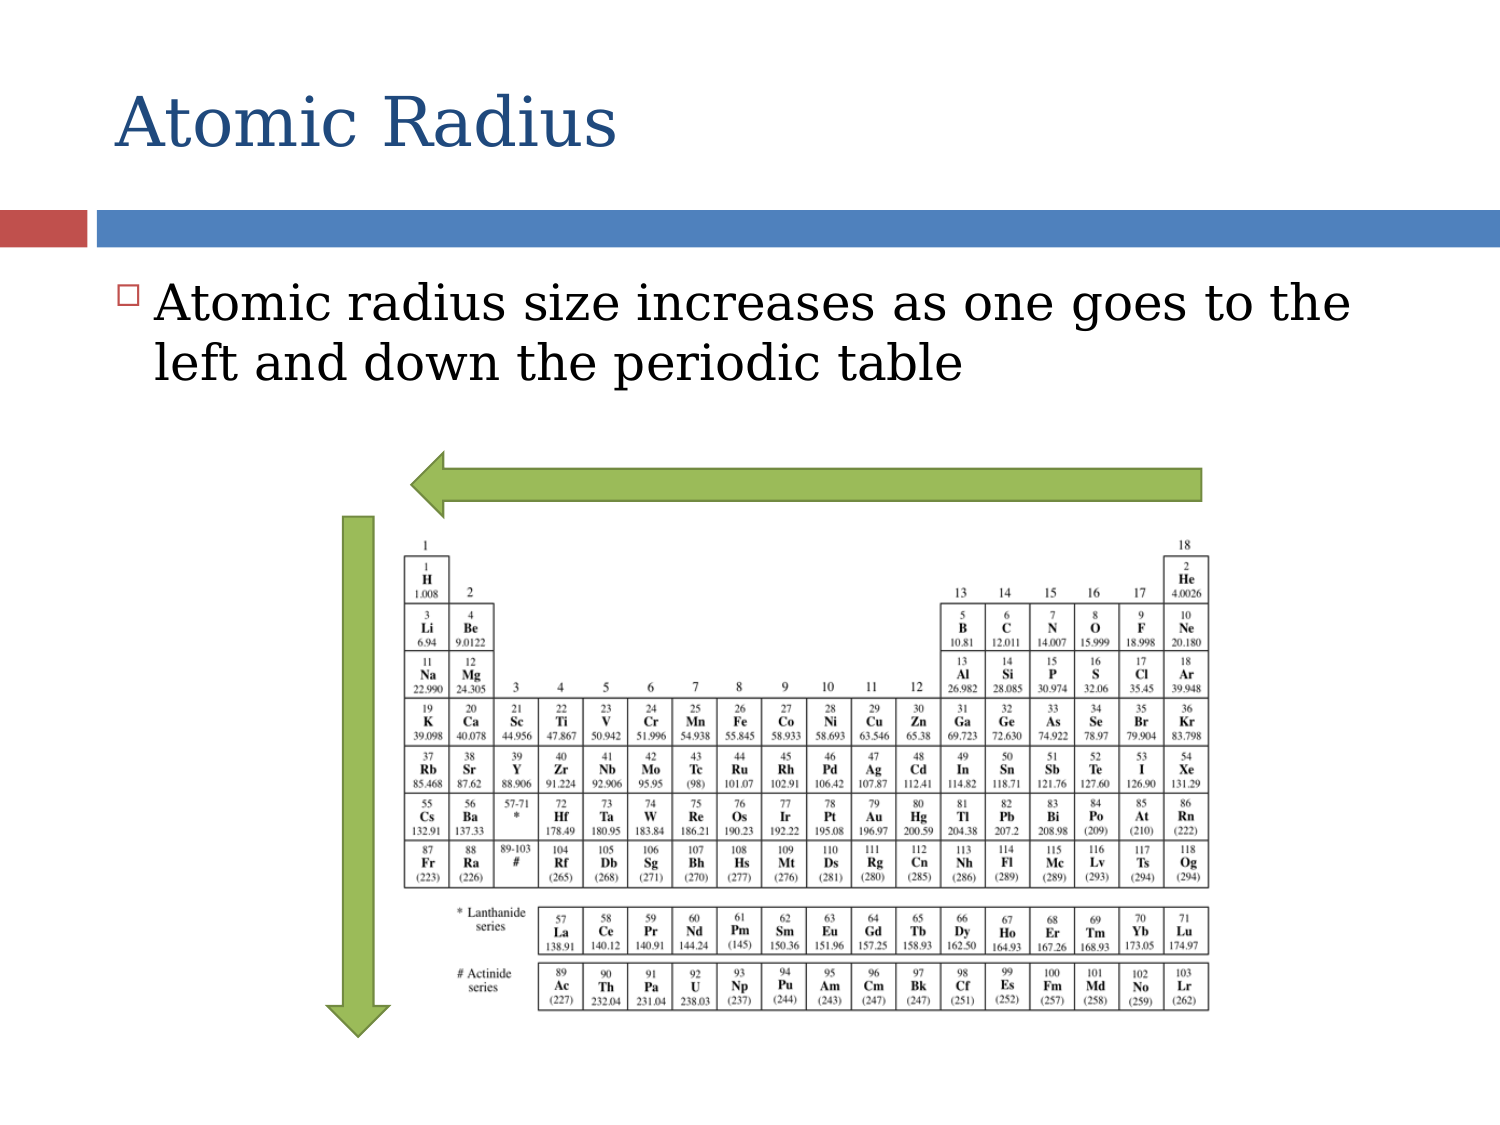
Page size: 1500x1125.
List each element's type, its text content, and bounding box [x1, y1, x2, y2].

title Atomic Radius [100, 37, 1438, 200]
list Atomic radius size increases as one goes to the left and down the periodic table [100, 262, 1438, 1000]
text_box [327, 452, 1212, 1037]
